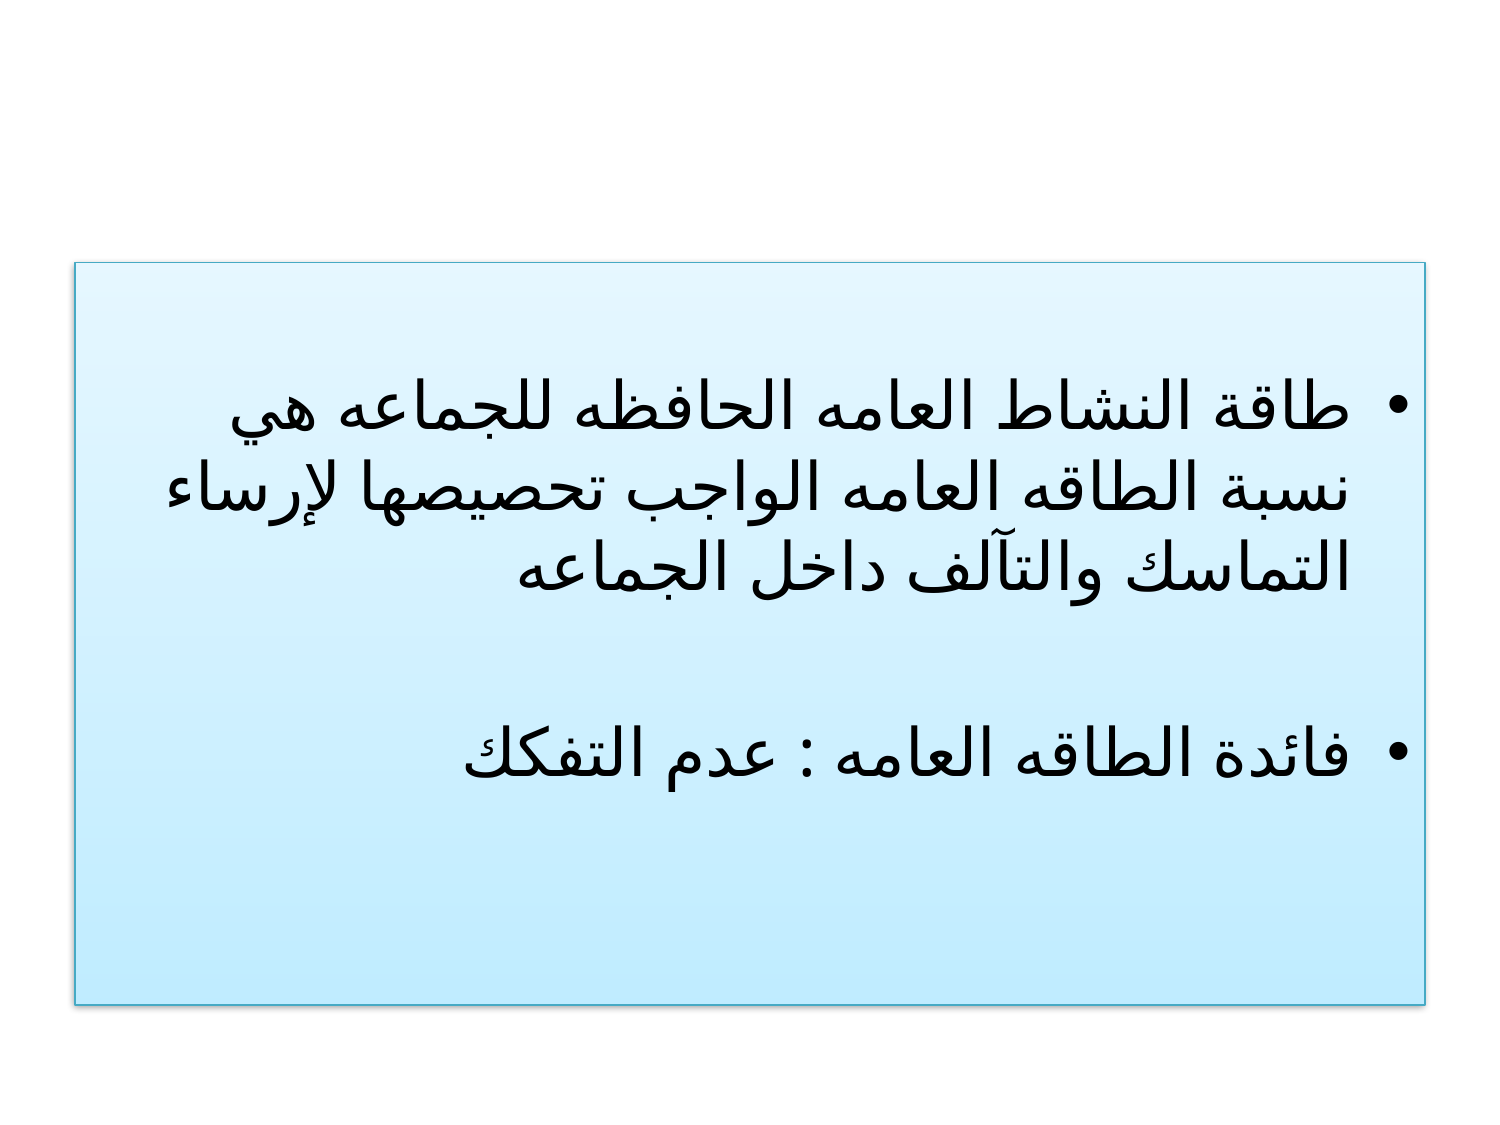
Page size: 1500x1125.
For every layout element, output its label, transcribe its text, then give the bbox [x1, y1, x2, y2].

list طاقة النشاط العامه الحافظه للجماعه هي نسبة الطاقه العامه الواجب تحصيصها لإرساء التماسك والتآلف داخل الجماعه فائدة الطاقه العامه : عدم التفكك [74, 262, 1426, 1006]
